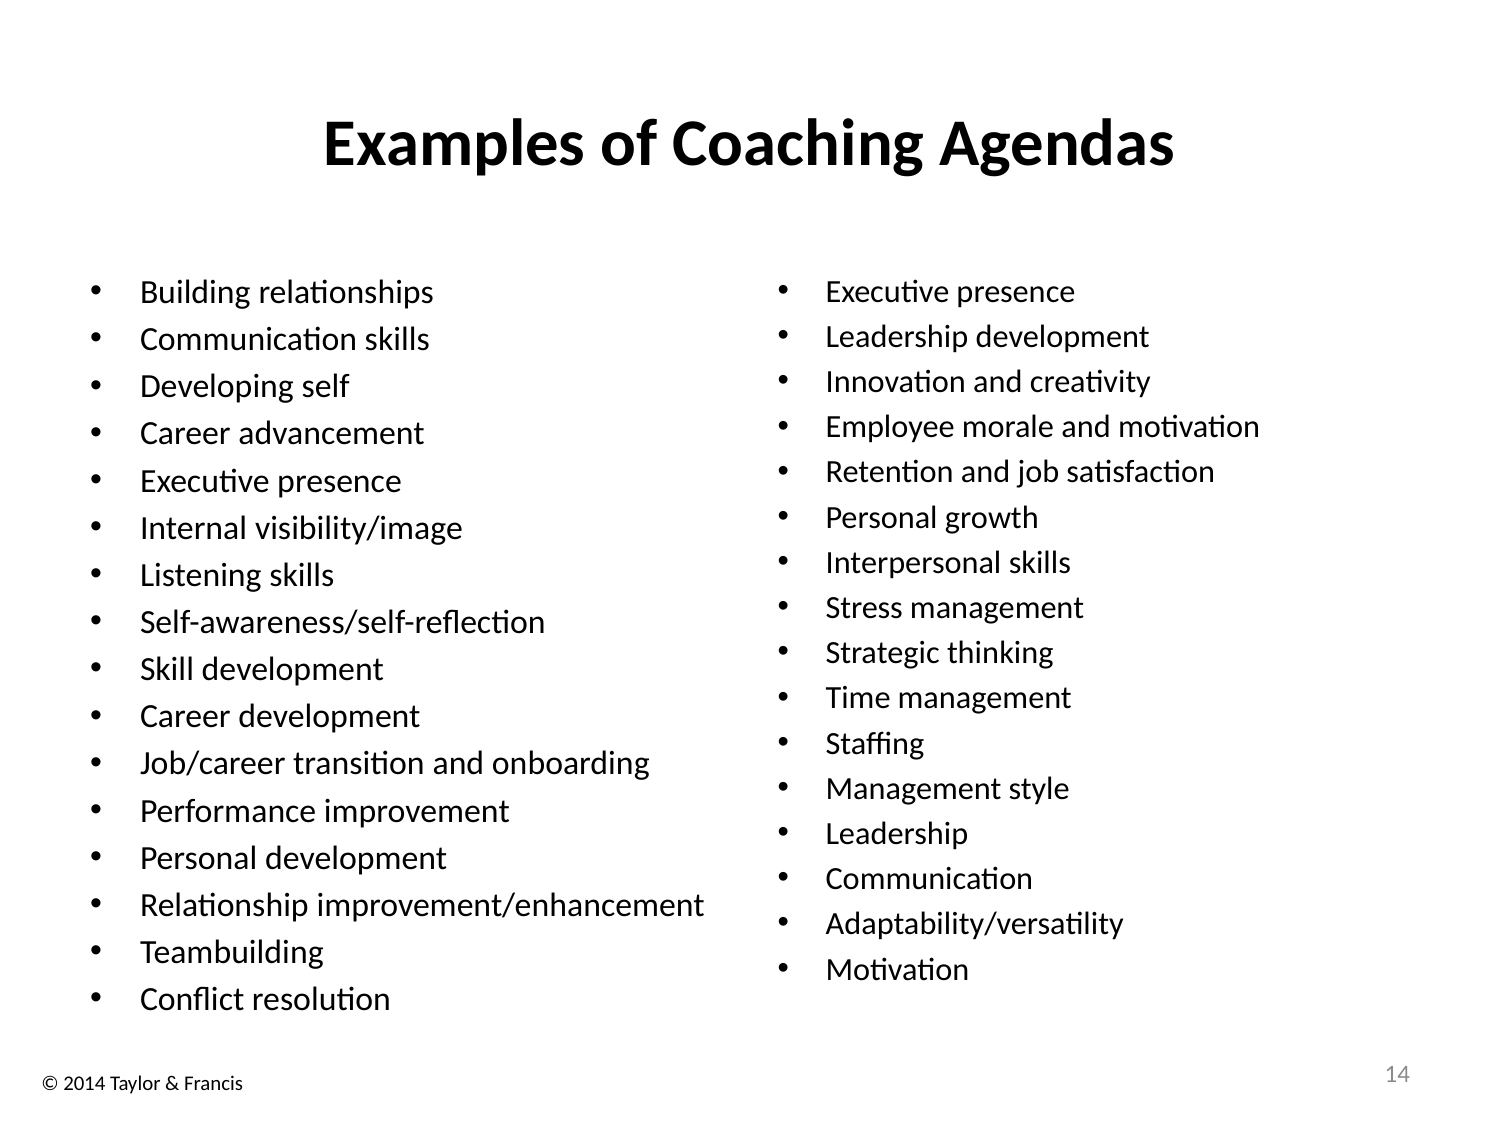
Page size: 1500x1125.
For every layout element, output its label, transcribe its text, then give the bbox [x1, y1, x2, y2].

title Examples of Coaching Agendas [75, 45, 1425, 233]
slide_number 14 [1074, 1042, 1425, 1103]
list Executive presence Leadership development Innovation and creativity Employee morale and motivation Retention and job satisfaction Personal growth Interpersonal skills Stress management Strategic thinking Time management Staffing Management style Leadership Communication Adaptability/versatility Motivation [762, 262, 1425, 1005]
list Building relationships Communication skills Developing self Career advancement Executive presence Internal visibility/image Listening skills Self-awareness/self-reflection Skill development Career development Job/career transition and onboarding Performance improvement Personal development Relationship improvement/enhancement Teambuilding Conflict resolution [75, 262, 738, 1055]
text_box © 2014 Taylor & Francis [26, 1062, 262, 1102]
